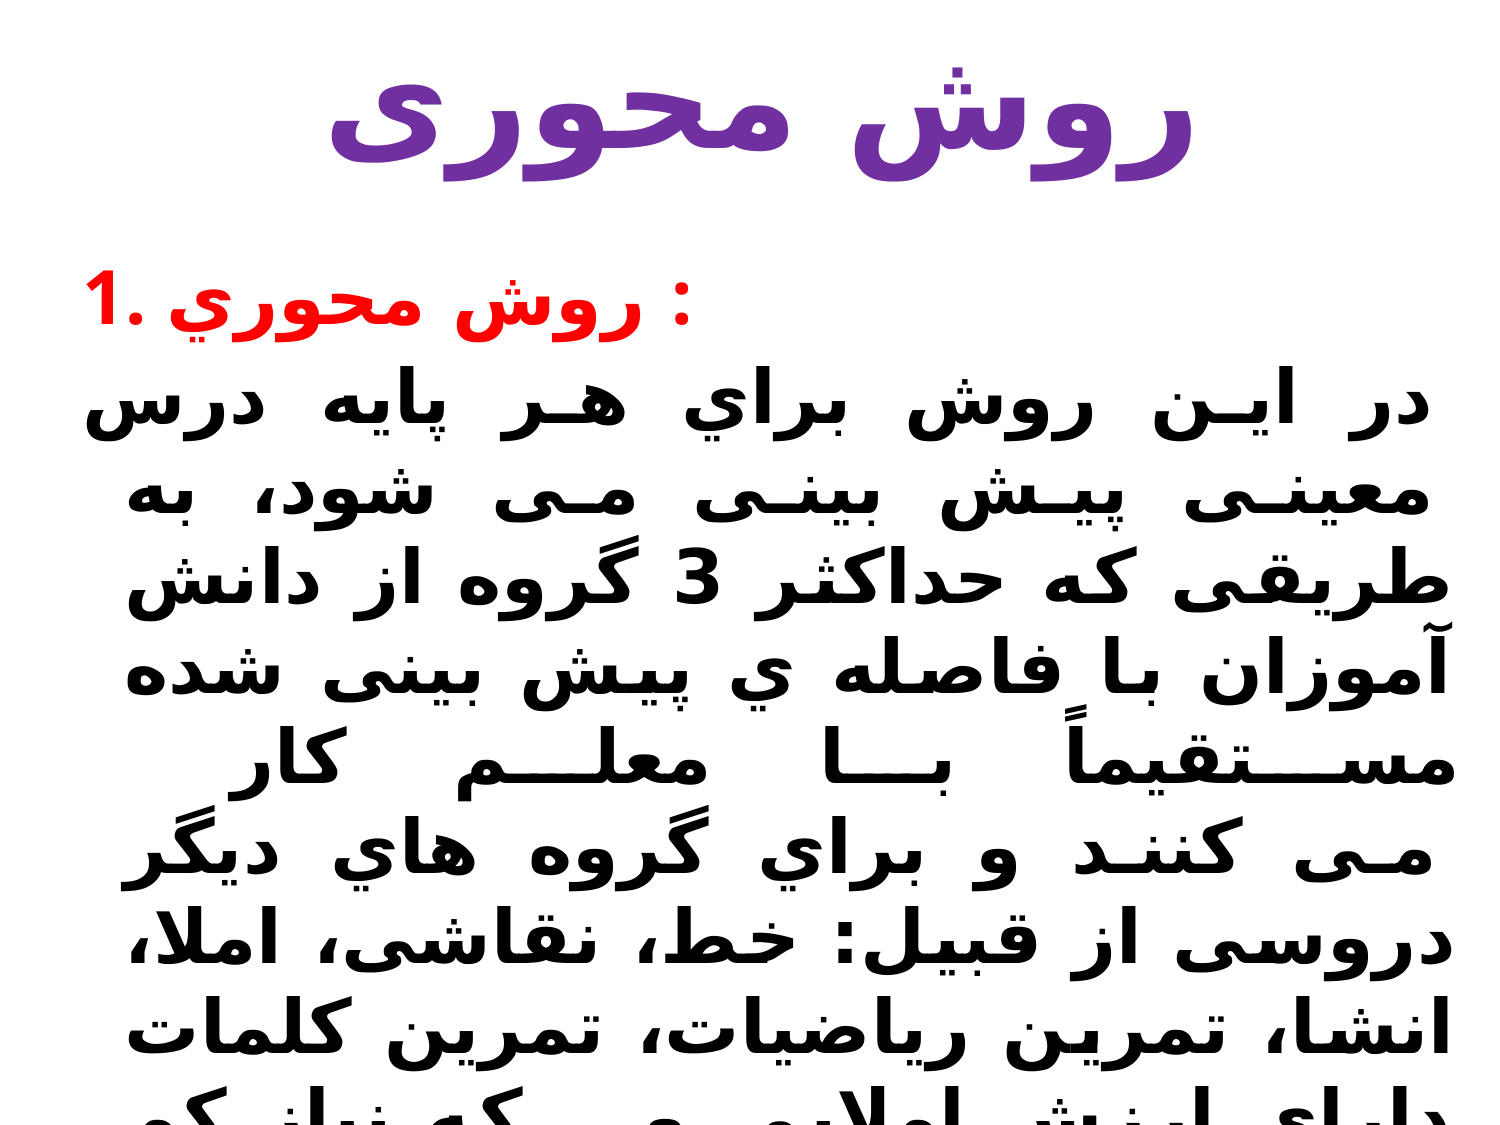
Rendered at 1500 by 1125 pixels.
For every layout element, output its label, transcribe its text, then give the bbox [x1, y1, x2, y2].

title روش محوری [50, 24, 1475, 163]
list 1. روش محوري : در این روش براي هر پایه درس معینی پیش بینی می شود، به طریقی که حداکثر 3 گروه از دانش آموزان با فاصله ي پیش بینی شده مستقیماً با معلم کار می کنند و براي گروه هاي دیگر دروسی از قبیل: خط، نقاشی، املا، انشا، تمرین ریاضیات، تمرین کلمات داراي ارزش املایی و... که نیاز کم تري به نظارت مستقیم آموزگار دارد، منظور می شود. [50, 242, 1475, 1113]
